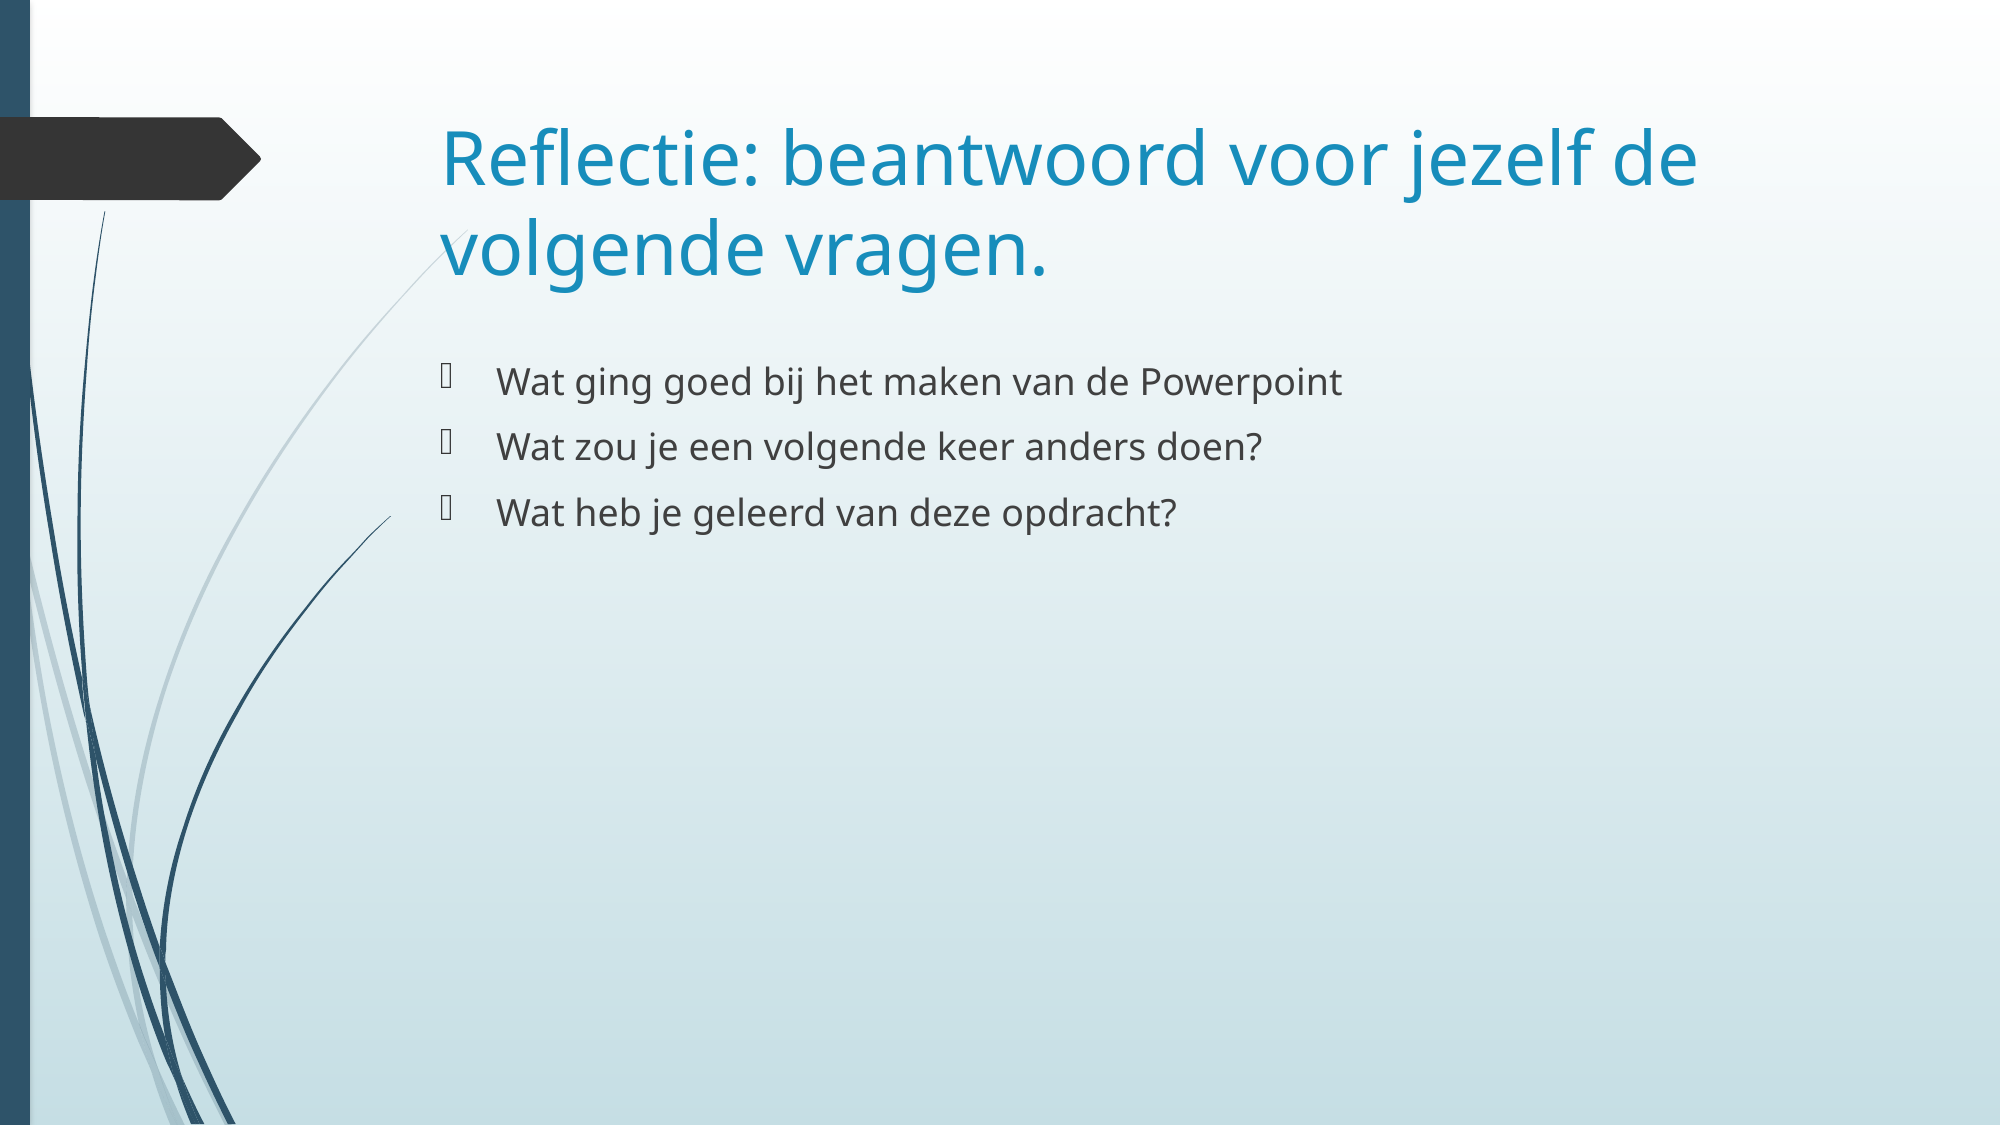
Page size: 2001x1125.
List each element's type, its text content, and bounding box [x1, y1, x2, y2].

list Wat ging goed bij het maken van de Powerpoint Wat zou je een volgende keer anders doen? Wat heb je geleerd van deze opdracht? [424, 350, 1888, 970]
title Reflectie: beantwoord voor jezelf de volgende vragen. [425, 102, 1888, 313]
